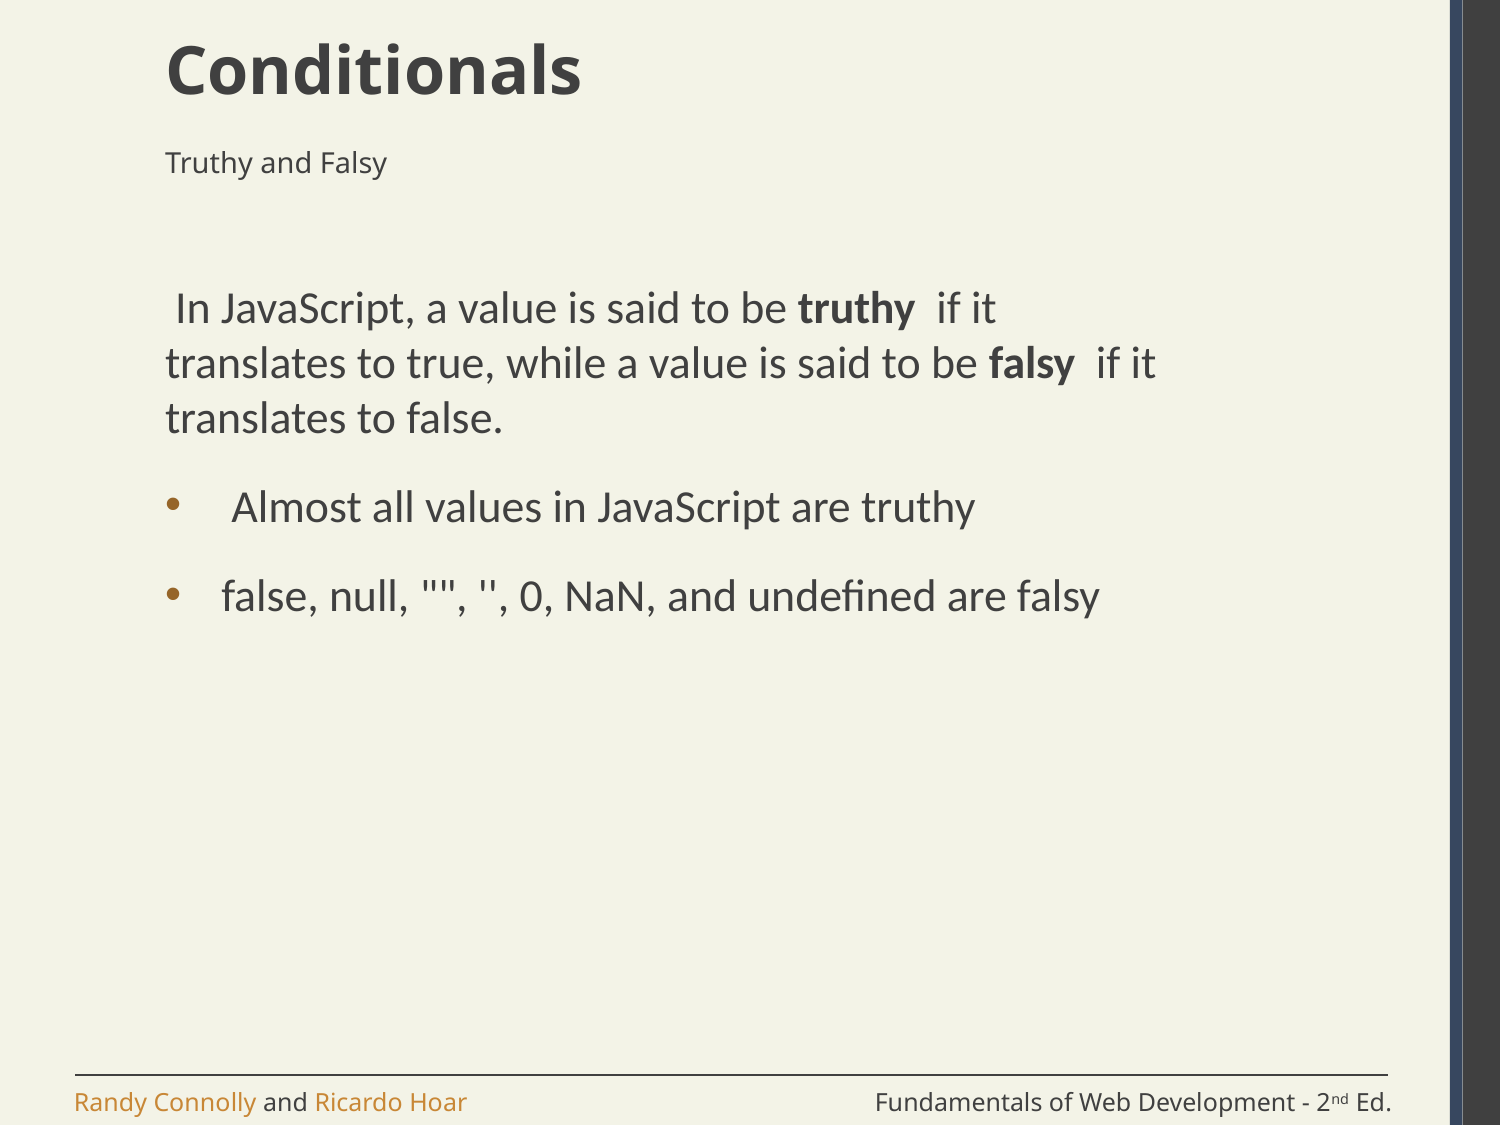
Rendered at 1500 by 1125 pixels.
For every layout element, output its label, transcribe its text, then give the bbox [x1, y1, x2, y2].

list In JavaScript, a value is said to be truthy if it translates to true, while a value is said to be falsy if it translates to false. Almost all values in JavaScript are truthy false, null, "", '', 0, NaN, and undefined are falsy [150, 270, 1200, 1013]
list Truthy and Falsy [150, 137, 1200, 188]
title Conditionals [150, 20, 1425, 188]
